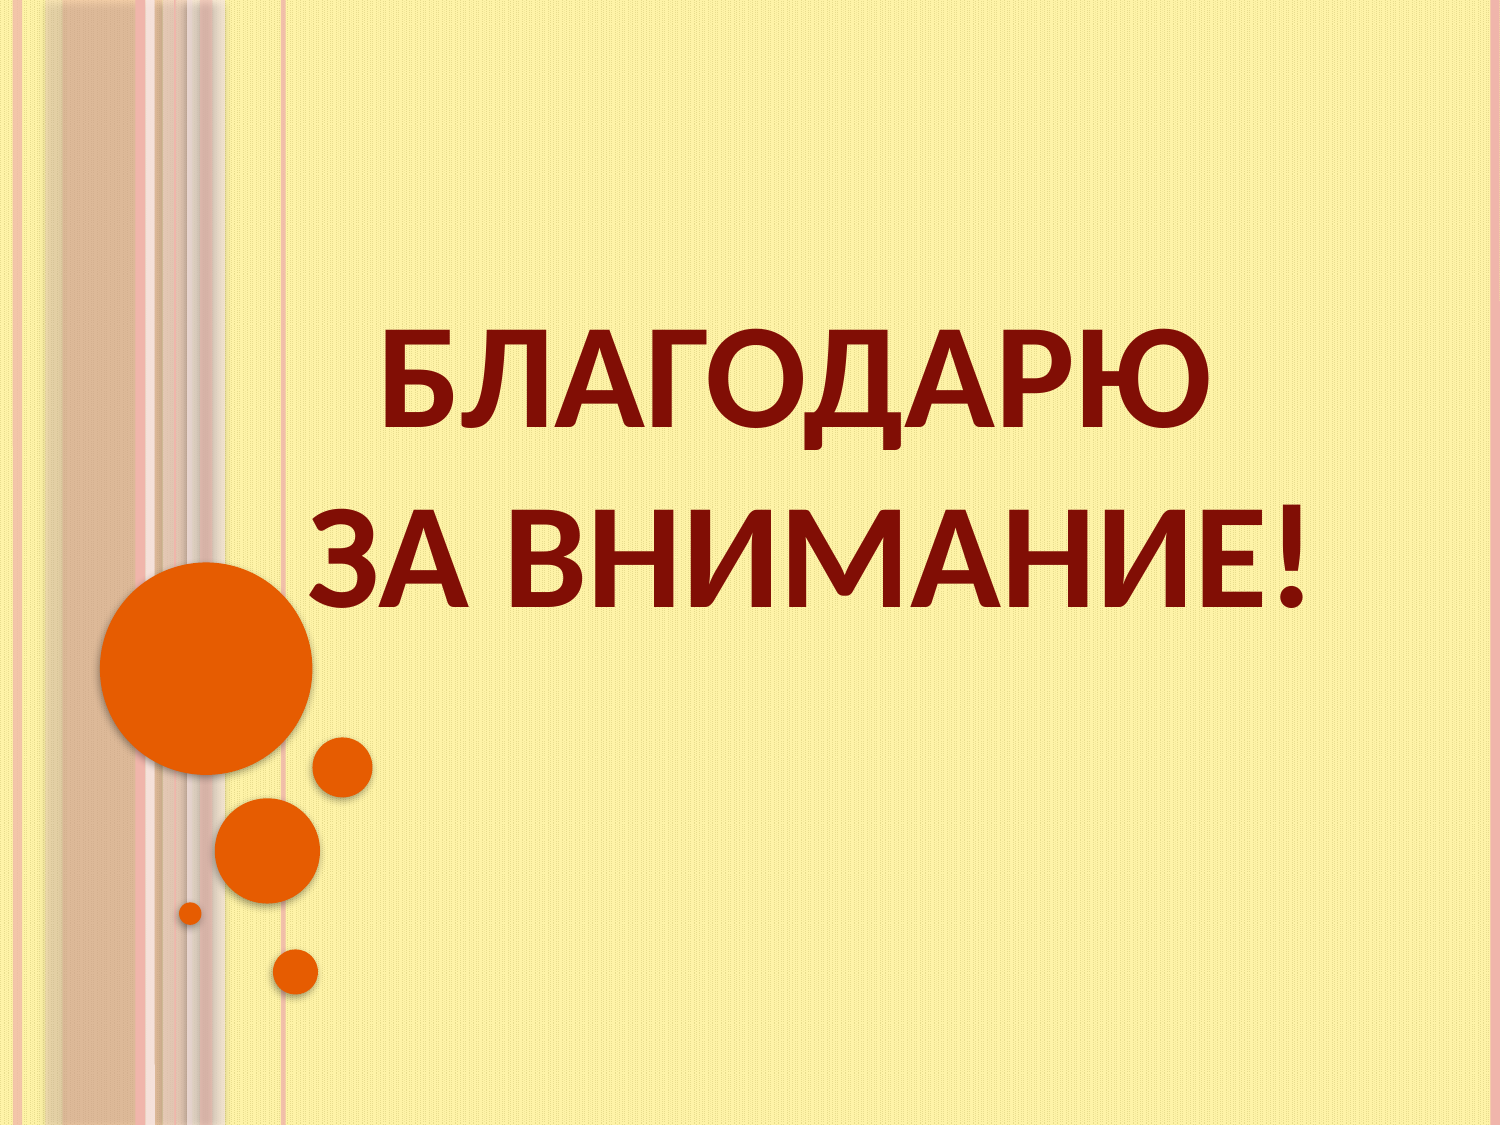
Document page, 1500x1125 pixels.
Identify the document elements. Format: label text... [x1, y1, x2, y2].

title Благодарю за внимание! [100, 231, 1500, 646]
